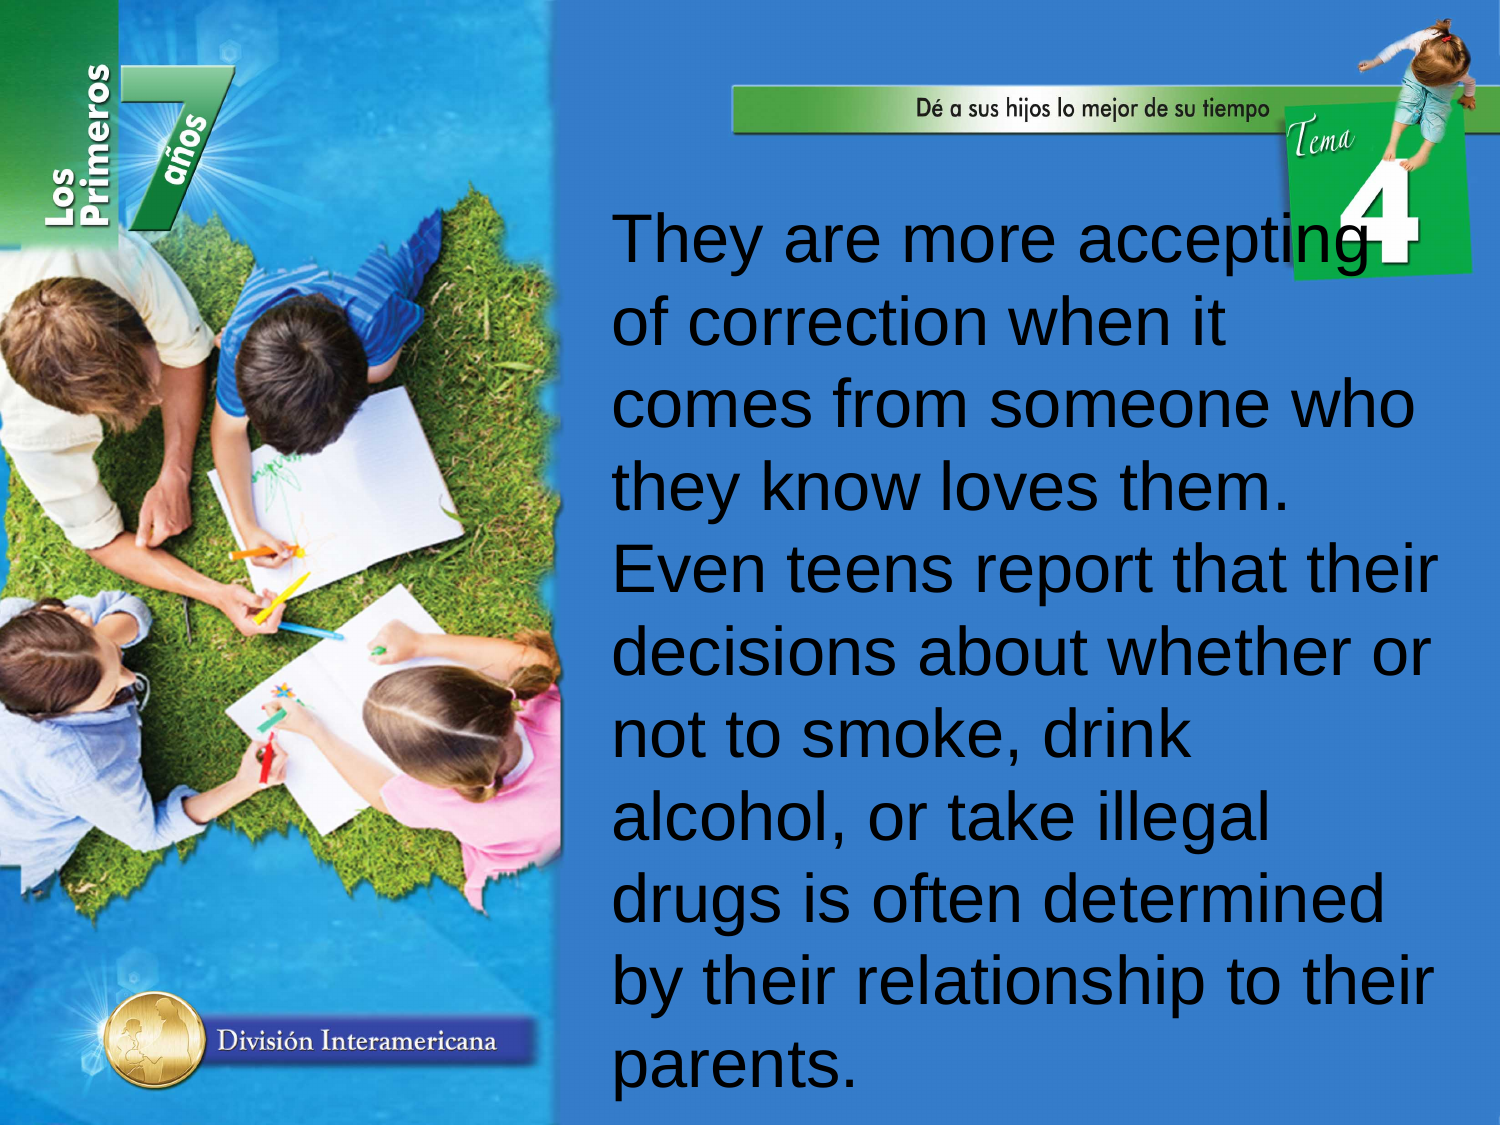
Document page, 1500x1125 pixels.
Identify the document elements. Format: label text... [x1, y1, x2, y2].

text_box They are more accepting of correction when it comes from someone who they know loves them. Even teens report that their decisions about whether or not to smoke, drink alcohol, or take illegal drugs is often determined by their relationship to their parents. [596, 186, 1459, 1109]
picture [0, 0, 1500, 1125]
